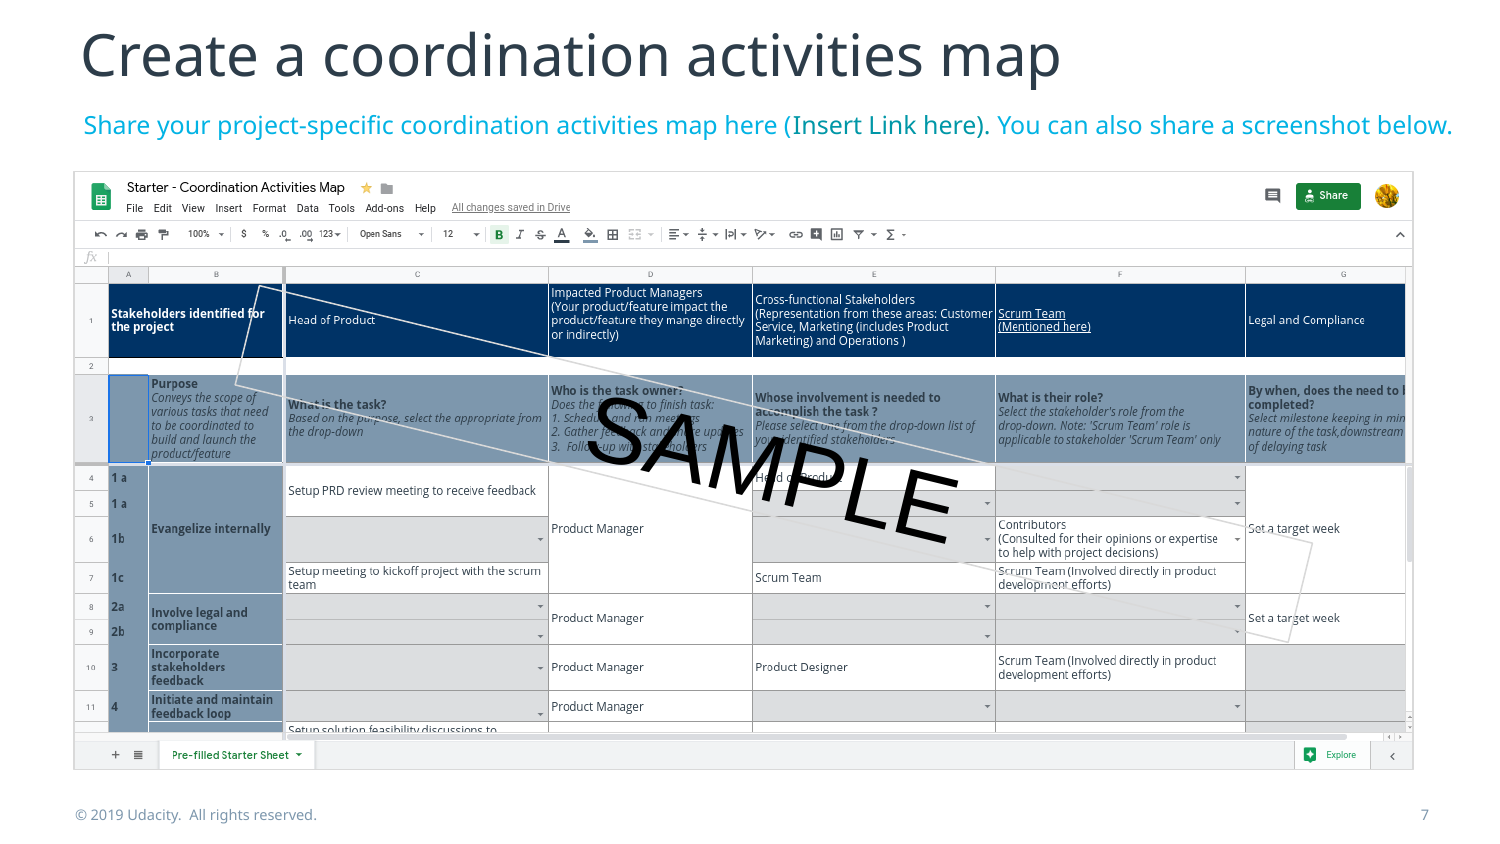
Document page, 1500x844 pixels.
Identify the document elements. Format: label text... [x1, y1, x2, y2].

list © 2019 Udacity. All rights reserved. [75, 806, 725, 826]
title Create a coordination activities map [75, 12, 1425, 92]
picture [74, 172, 1413, 769]
list Share your project-specific coordination activities map here (Insert Link here). You can also share a screenshot below. [77, 103, 1463, 151]
slide_number ‹#› [1416, 806, 1434, 826]
